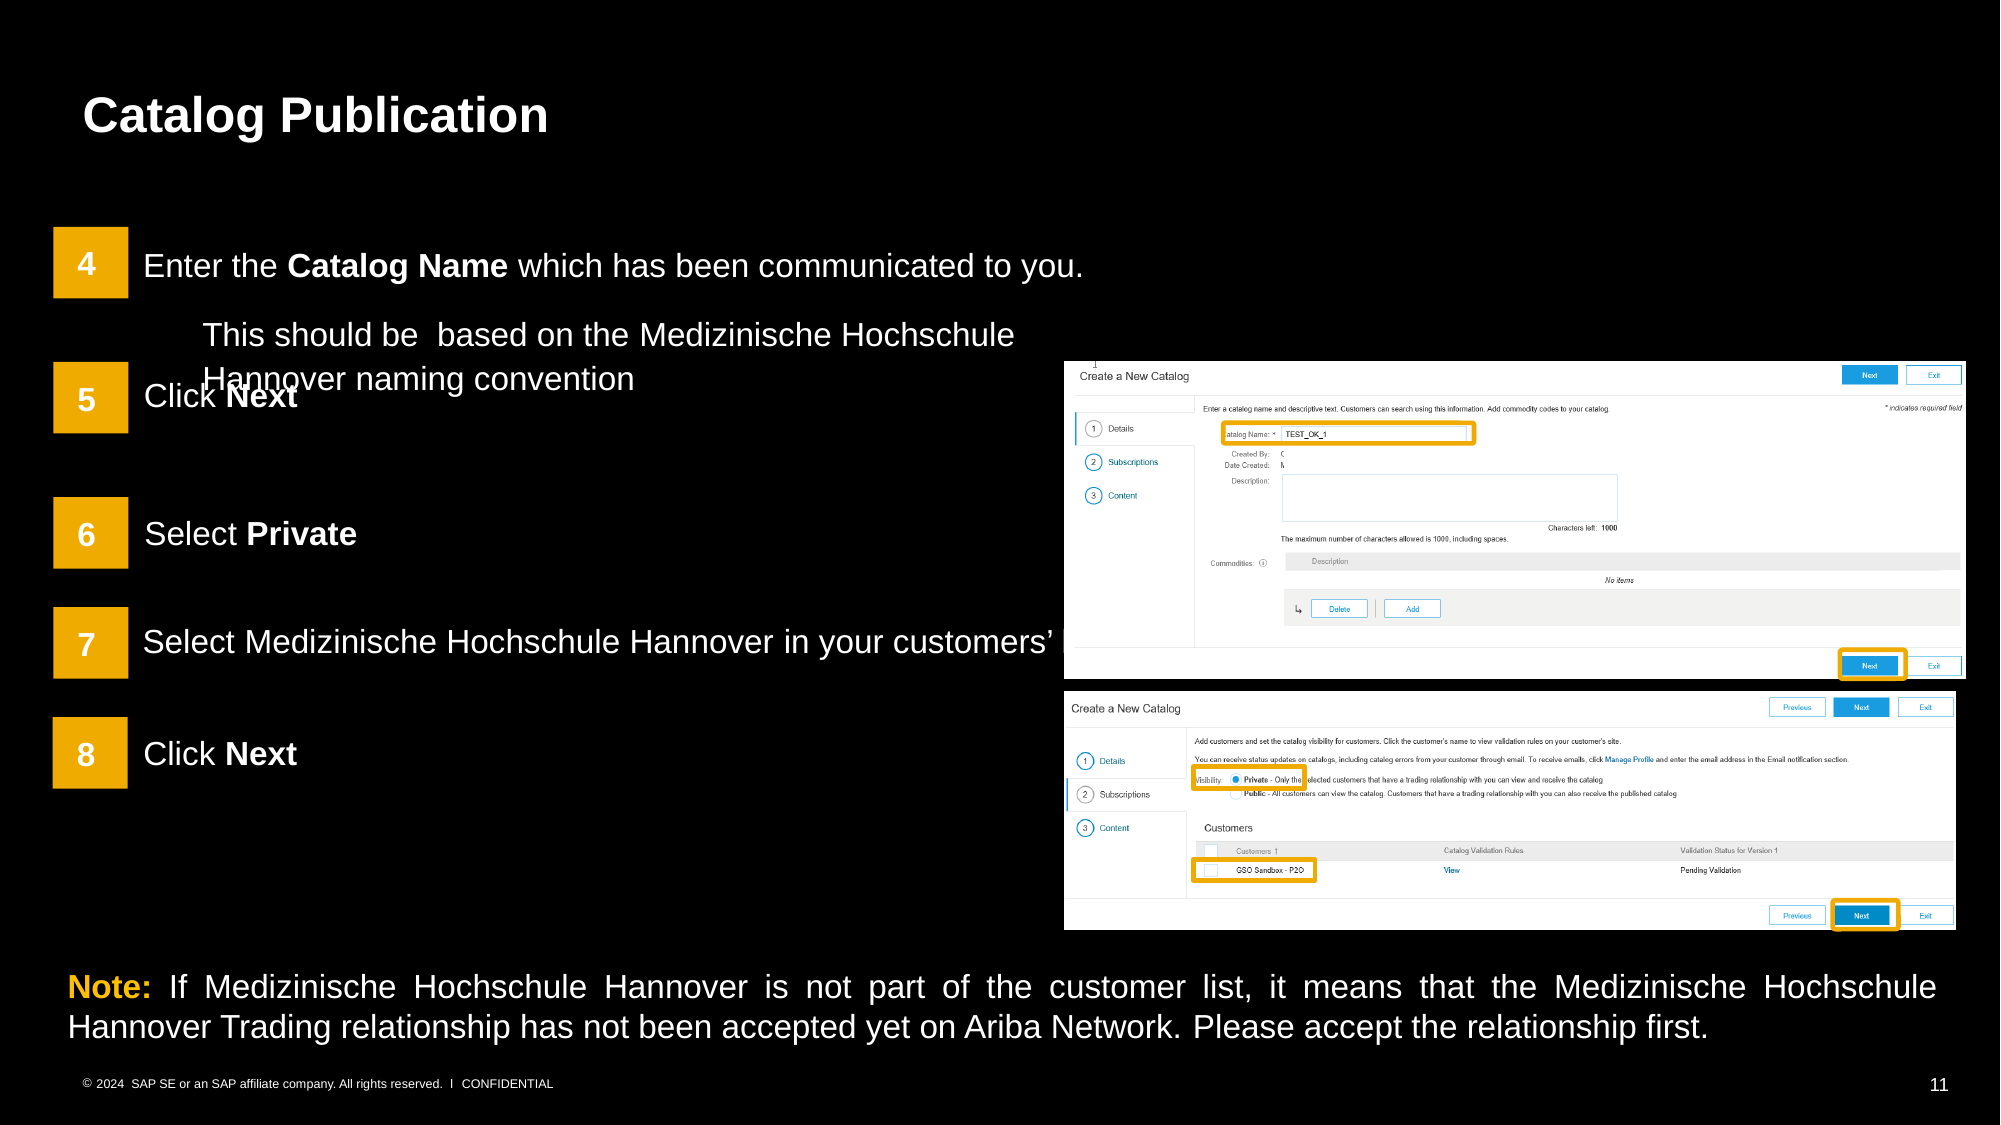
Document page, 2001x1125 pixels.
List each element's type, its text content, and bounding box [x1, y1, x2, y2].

picture [1064, 361, 1966, 679]
text_box Select Medizinische Hochschule Hannover in your customers’ list. [127, 612, 1058, 668]
text_box 6 [53, 497, 129, 569]
text_box Click Next [128, 725, 313, 780]
text_box Click Next [129, 367, 313, 422]
text_box Enter the Catalog Name which has been communicated to you. This should be based on the Medizinische Hochschule Hannover naming convention [128, 233, 1128, 405]
picture [1064, 690, 1956, 930]
text_box Select Private [129, 505, 382, 560]
title Catalog Publication [82, 82, 1918, 144]
text_box 8 [52, 717, 128, 789]
text_box 5 [53, 361, 129, 434]
text_box Note: If Medizinische Hochschule Hannover is not part of the customer list, it means that the Medizinische Hochschule Hannover Trading relationship has not been accepted yet on Ariba Network. Please accept the relationship first. [52, 957, 1956, 1053]
text_box 4 [53, 226, 129, 299]
text_box 7 [53, 607, 129, 679]
